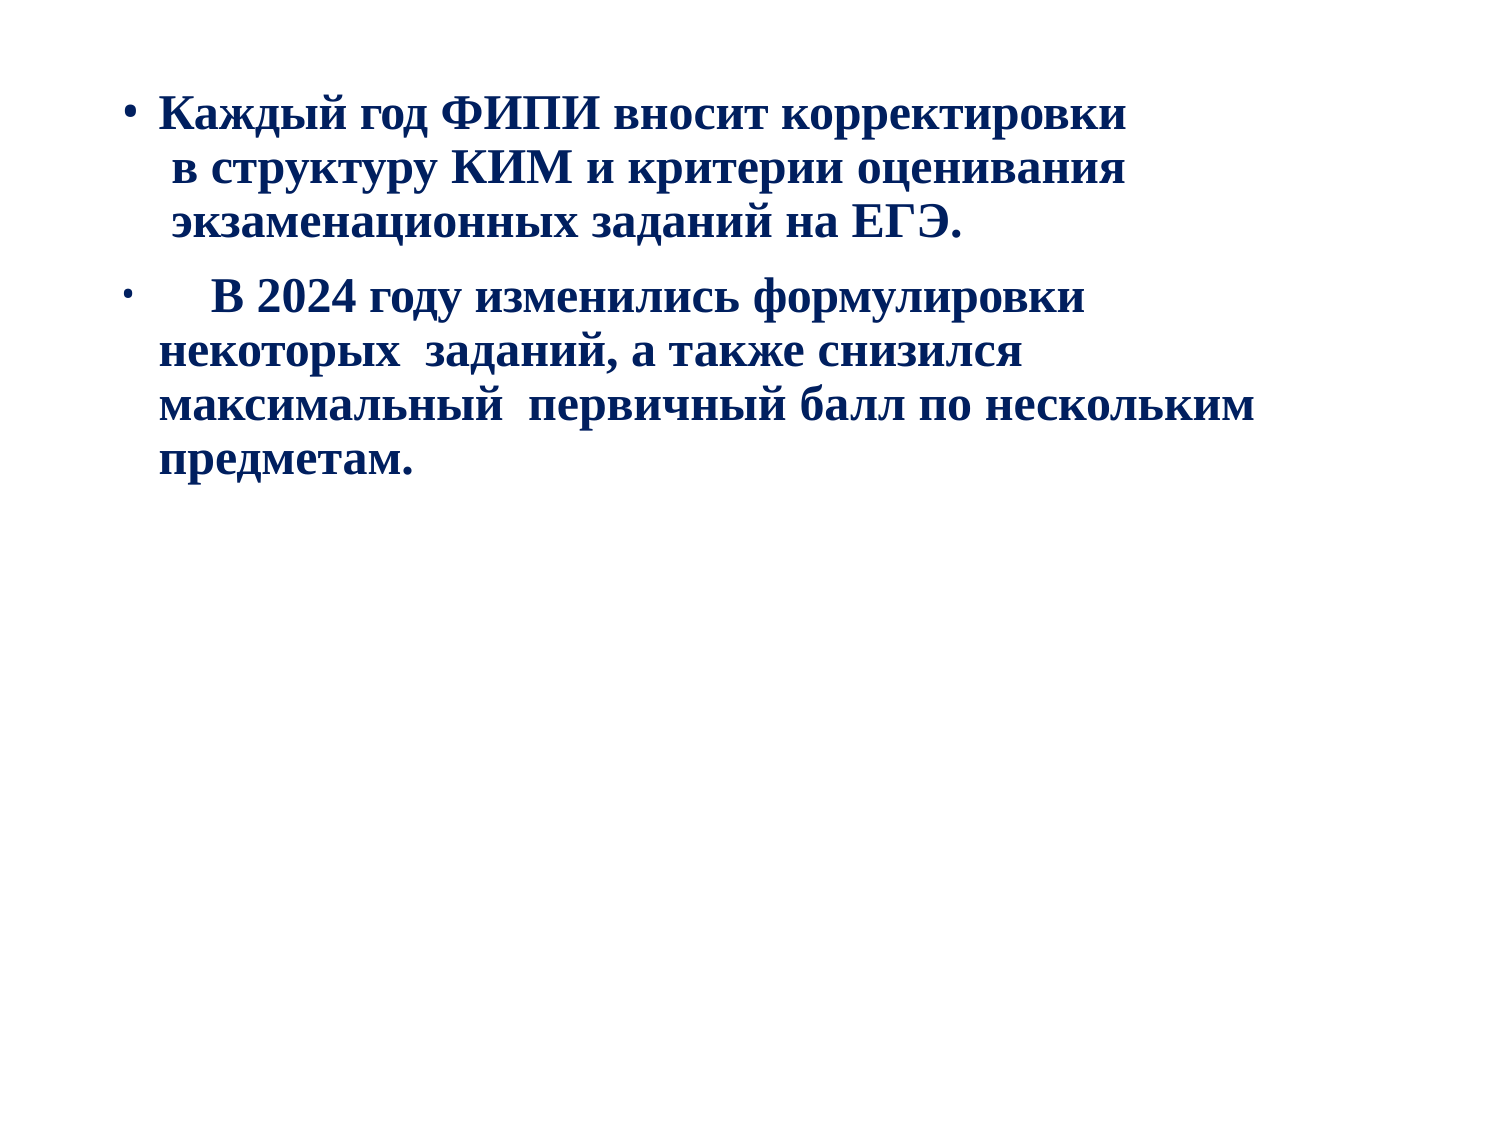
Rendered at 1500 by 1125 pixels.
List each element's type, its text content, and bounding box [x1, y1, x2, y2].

text_box Каждый год ФИПИ вносит корректировки в структуру КИМ и критерии оценивания экзаменационных заданий на ЕГЭ. В 2024 году изменились формулировки некоторых заданий, а также снизился максимальный первичный балл по нескольким предметам. [119, 78, 1315, 485]
